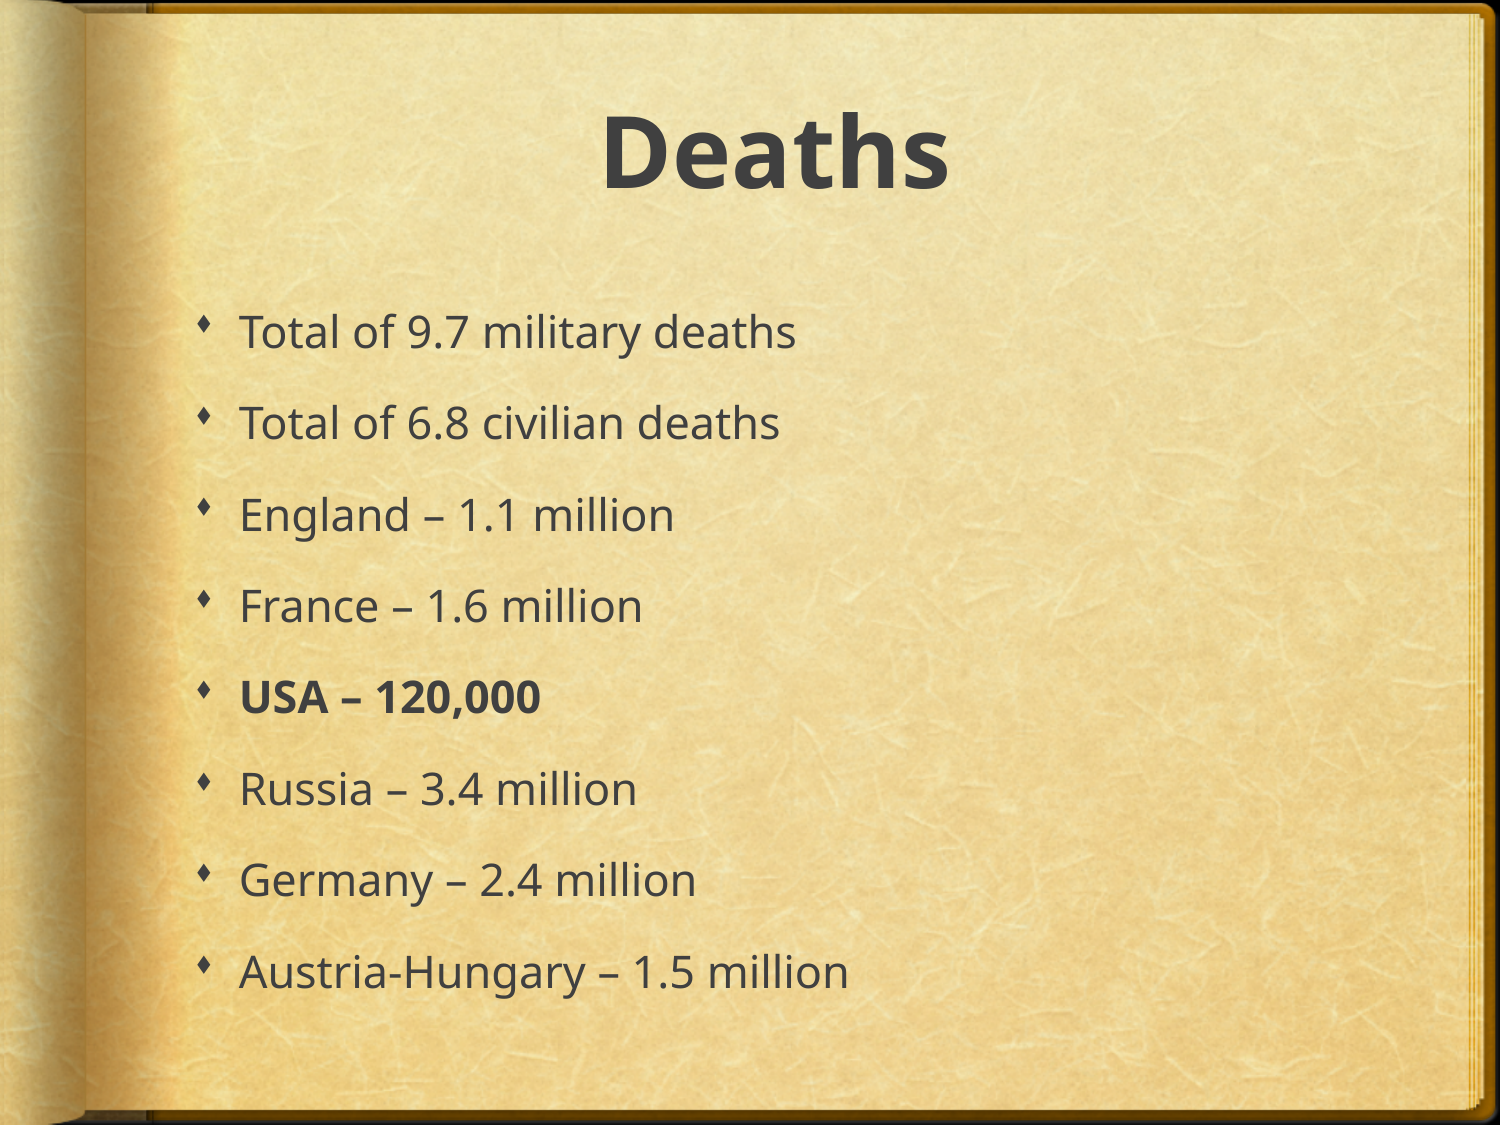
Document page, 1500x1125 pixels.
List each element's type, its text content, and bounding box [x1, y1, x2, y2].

title Deaths [178, 45, 1372, 265]
picture [0, 0, 1500, 1125]
list Total of 9.7 military deaths Total of 6.8 civilian deaths England – 1.1 million France – 1.6 million USA – 120,000 Russia – 3.4 million Germany – 2.4 million Austria-Hungary – 1.5 million [178, 295, 1372, 1005]
